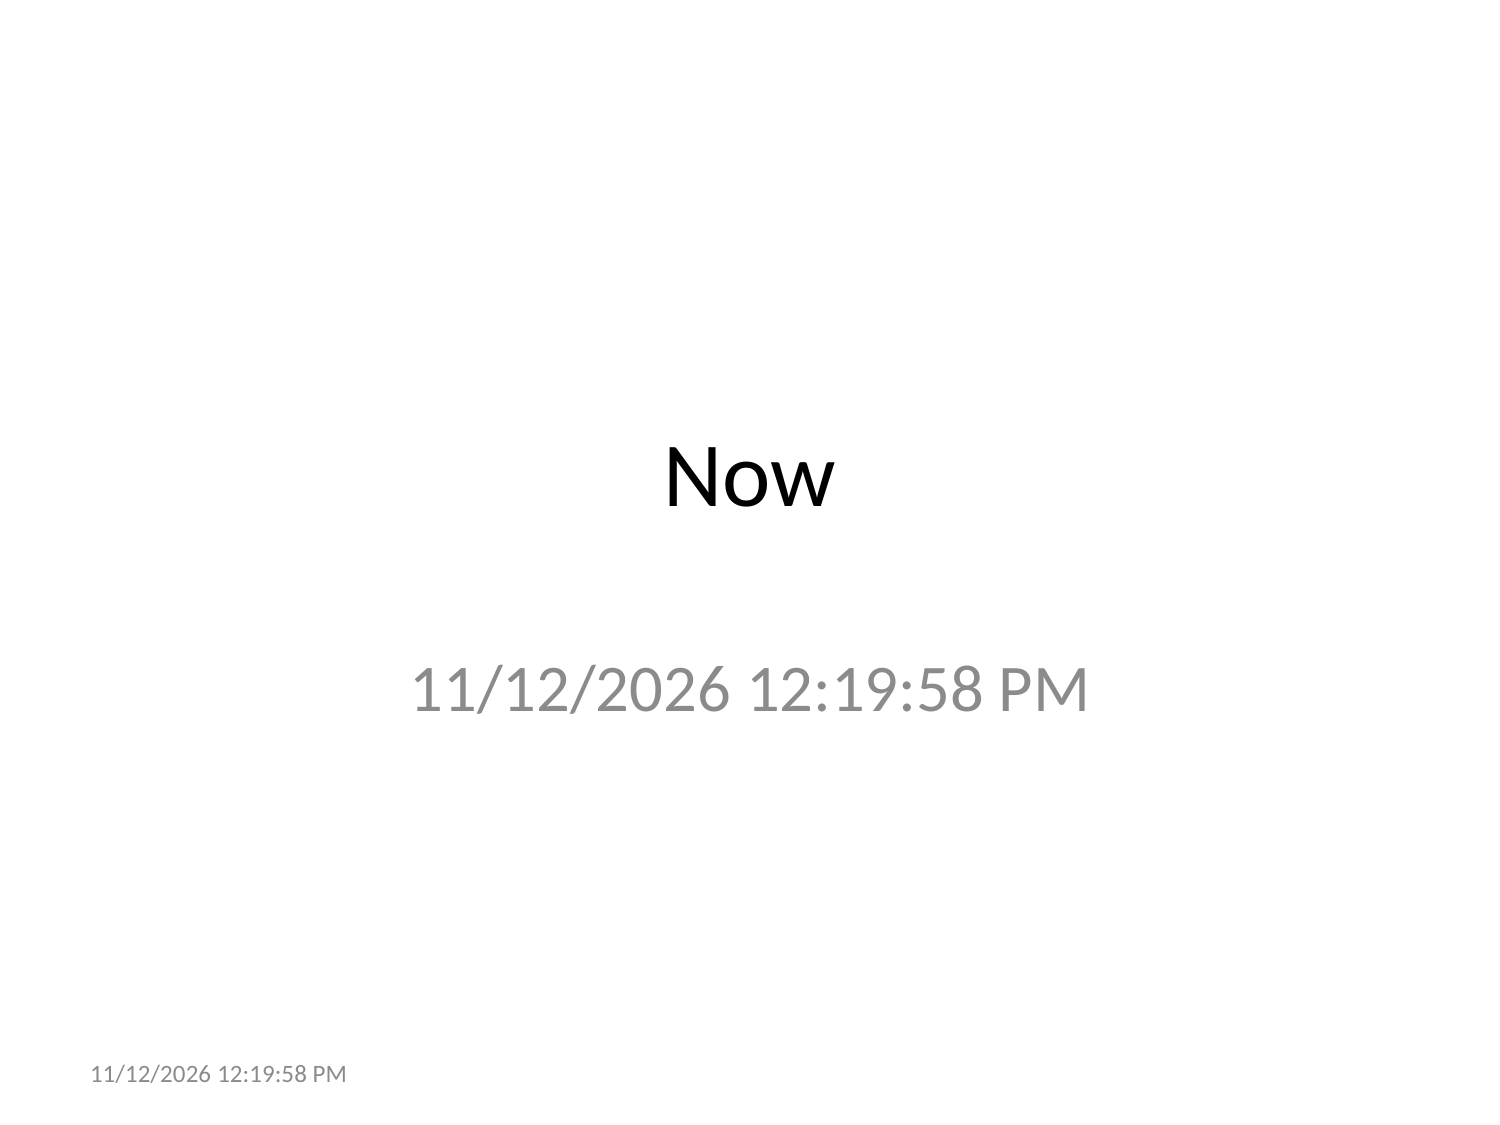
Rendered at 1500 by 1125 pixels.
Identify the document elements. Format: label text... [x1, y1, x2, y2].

title Now [112, 349, 1388, 591]
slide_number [75, 1042, 425, 1103]
subtitle 2011-12-19 10:20:04 AM [225, 637, 1275, 925]
